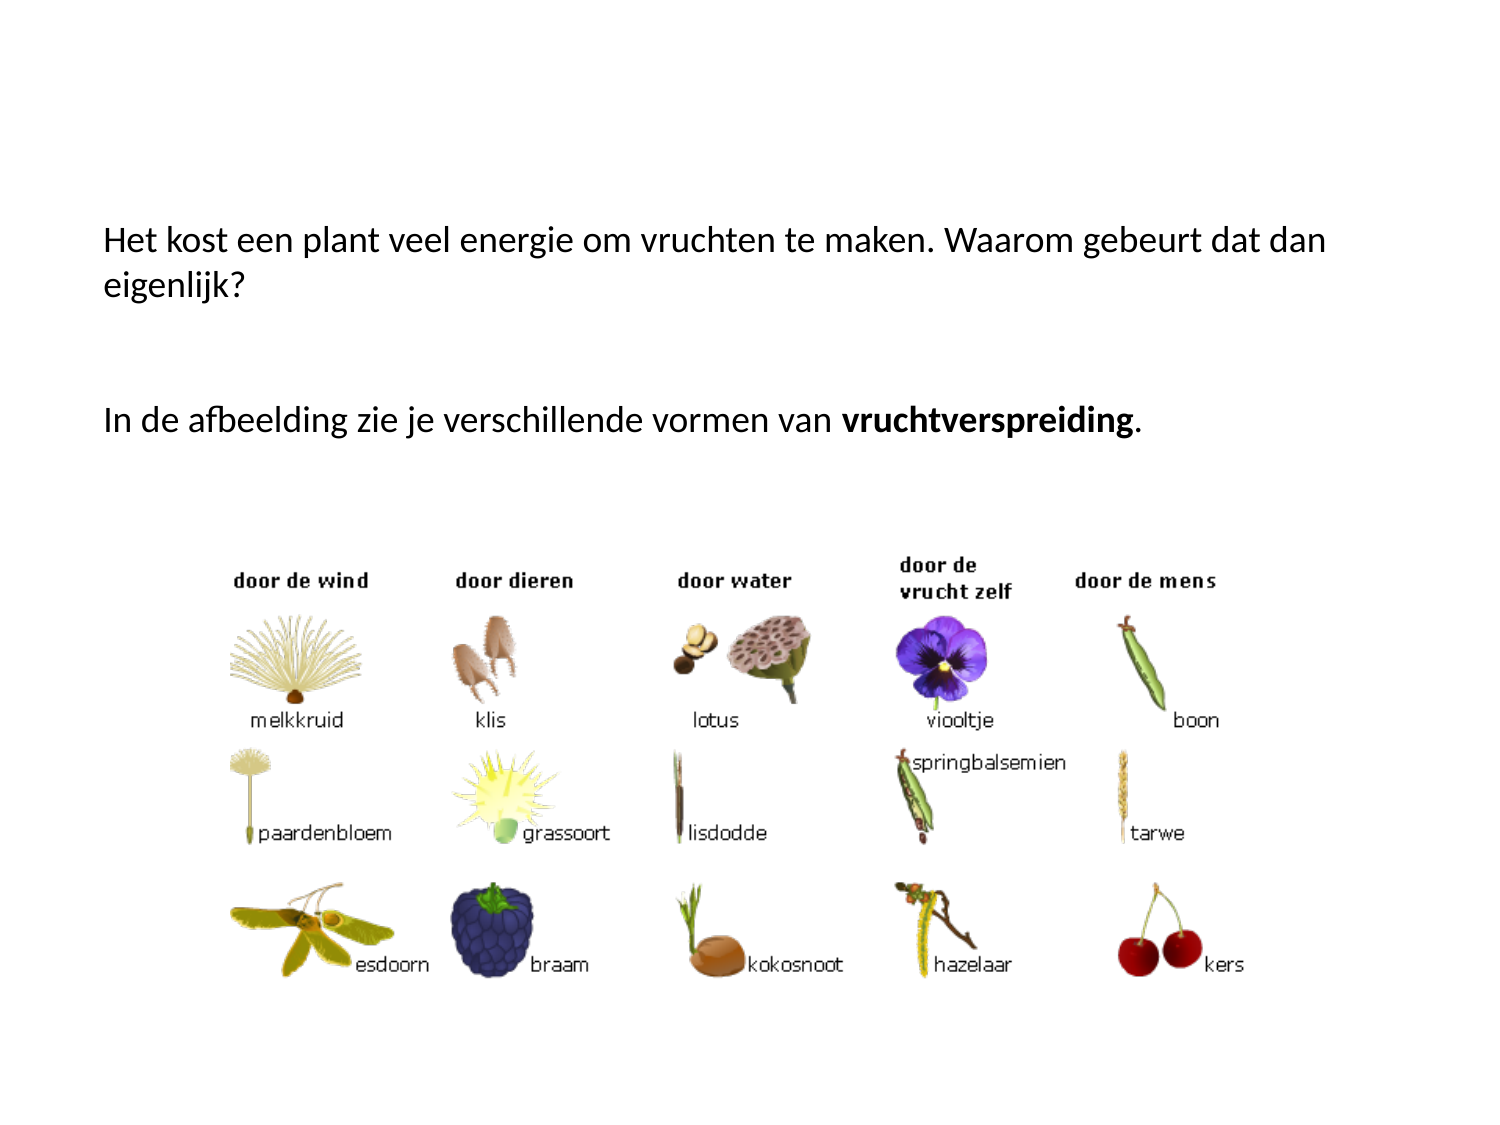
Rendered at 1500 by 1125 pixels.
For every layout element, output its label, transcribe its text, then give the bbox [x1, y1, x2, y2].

text_box Het kost een plant veel energie om vruchten te maken. Waarom gebeurt dat dan eigenlijk? In de afbeelding zie je verschillende vormen van vruchtverspreiding. [88, 208, 1424, 448]
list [229, 538, 1278, 1008]
